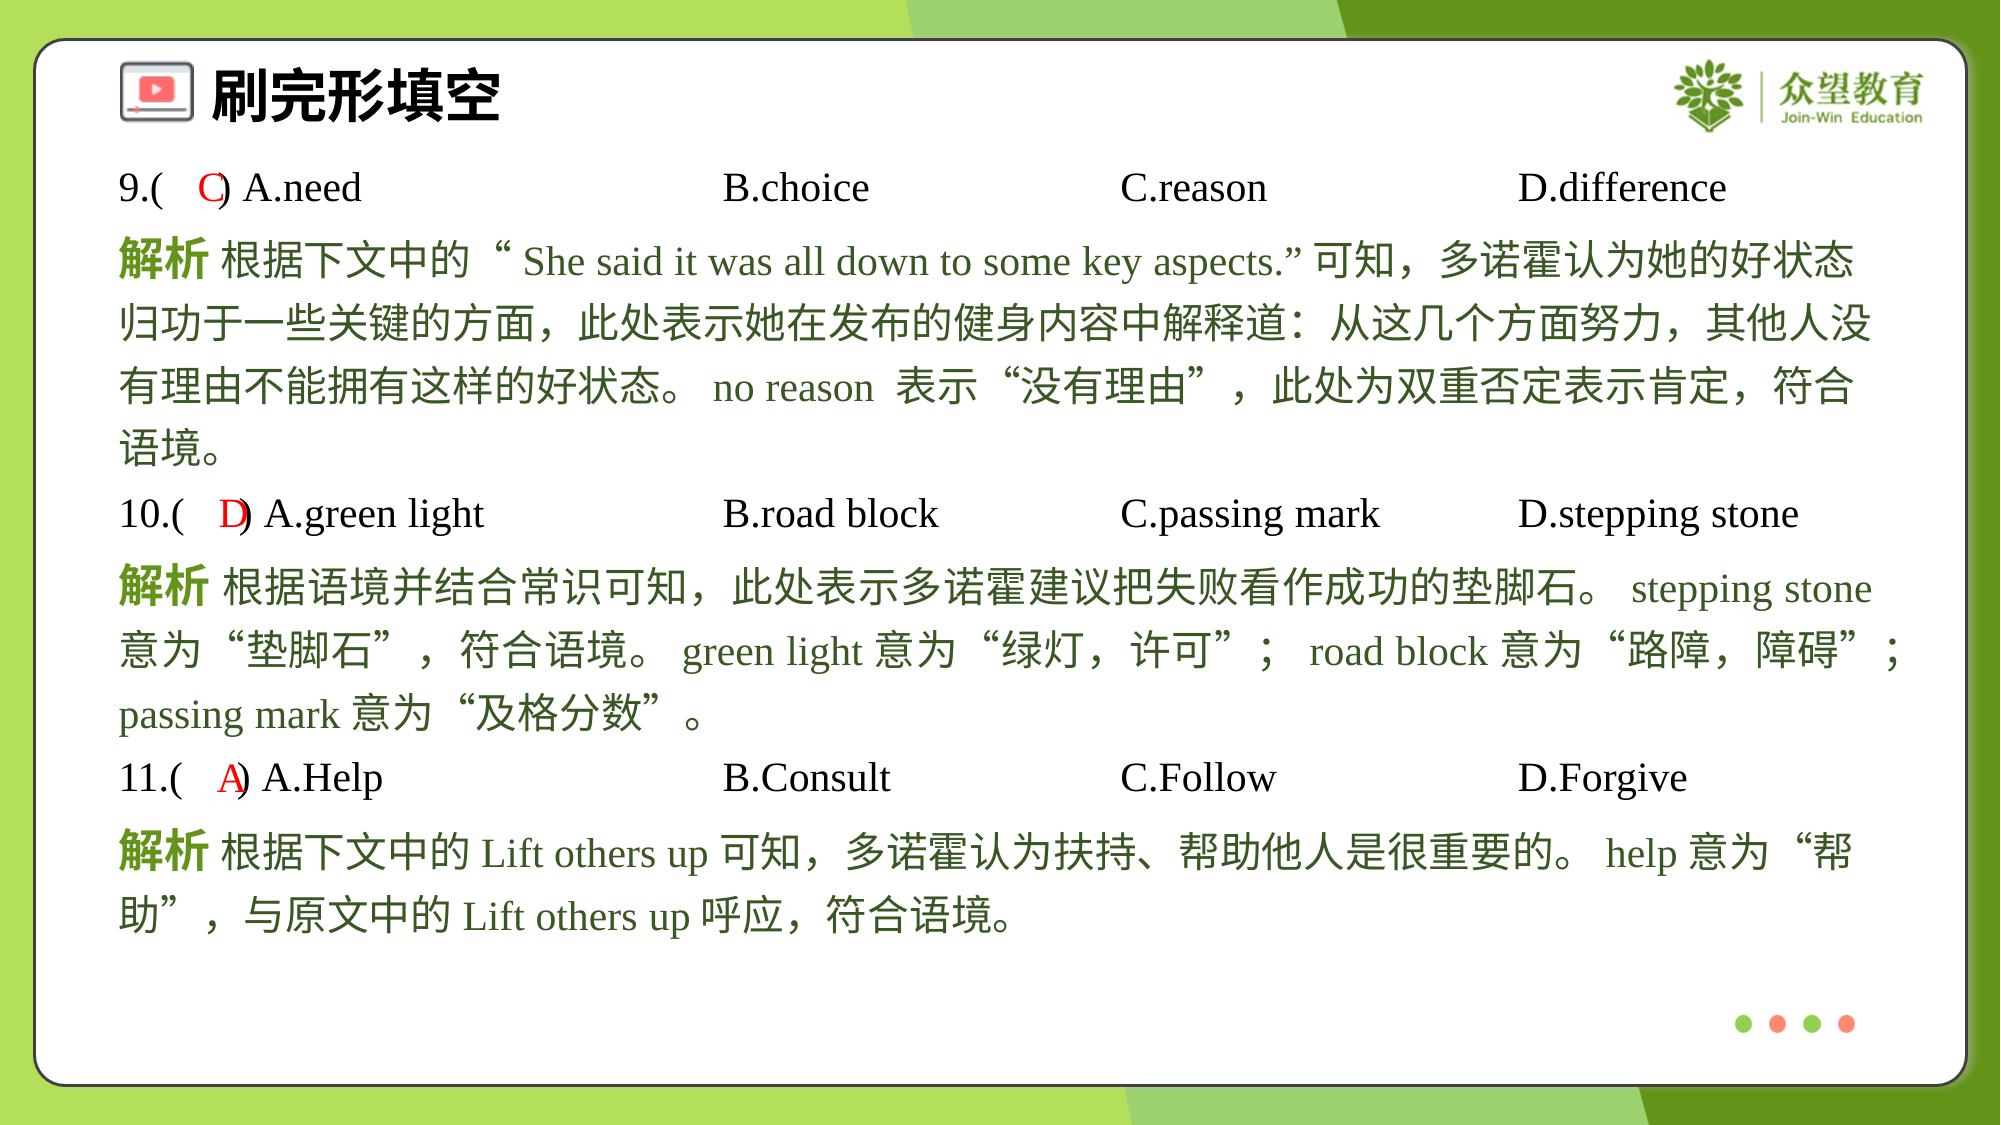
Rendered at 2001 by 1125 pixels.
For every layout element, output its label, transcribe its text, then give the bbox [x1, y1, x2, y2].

text_box 11.( ) A.Help B.Consult C.Follow D.Forgive [118, 737, 212, 795]
text_box 解析 根据语境并结合常识可知，此处表示多诺霍建议把失败看作成功的垫脚石。stepping stone意为“垫脚石”，符合语境。green light意为“绿灯，许可”；road block意为“路障，障碍”；passing mark意为“及格分数”。 [118, 542, 1883, 732]
text_box C [192, 146, 231, 205]
picture [0, 0, 2000, 1125]
text_box 解析 根据下文中的“She said it was all down to some key aspects.”可知，多诺霍认为她的好状态归功于一些关键的方面，此处表示她在发布的健身内容中解释道：从这几个方面努力，其他人没有理由不能拥有这样的好状态。no reason 表示“没有理由”，此处为双重否定表示肯定，符合语境。 [118, 215, 1883, 468]
text_box D [213, 473, 254, 531]
text_box 10.( ) A.green light B.road block C.passing mark D.stepping stone [254, 473, 1883, 531]
text_box 10.( ) A.green light B.road block C.passing mark D.stepping stone [118, 473, 213, 531]
text_box 解析 根据下文中的Lift others up可知，多诺霍认为扶持、帮助他人是很重要的。help意为“帮助”，与原文中的Lift others up呼应，符合语境。 [118, 807, 1883, 934]
text_box A [212, 737, 252, 796]
text_box 9.( ) A.need B.choice C.reason D.difference [118, 146, 192, 204]
text_box 11.( ) A.Help B.Consult C.Follow D.Forgive [252, 737, 1883, 795]
text_box 9.( ) A.need B.choice C.reason D.difference [231, 146, 1883, 204]
